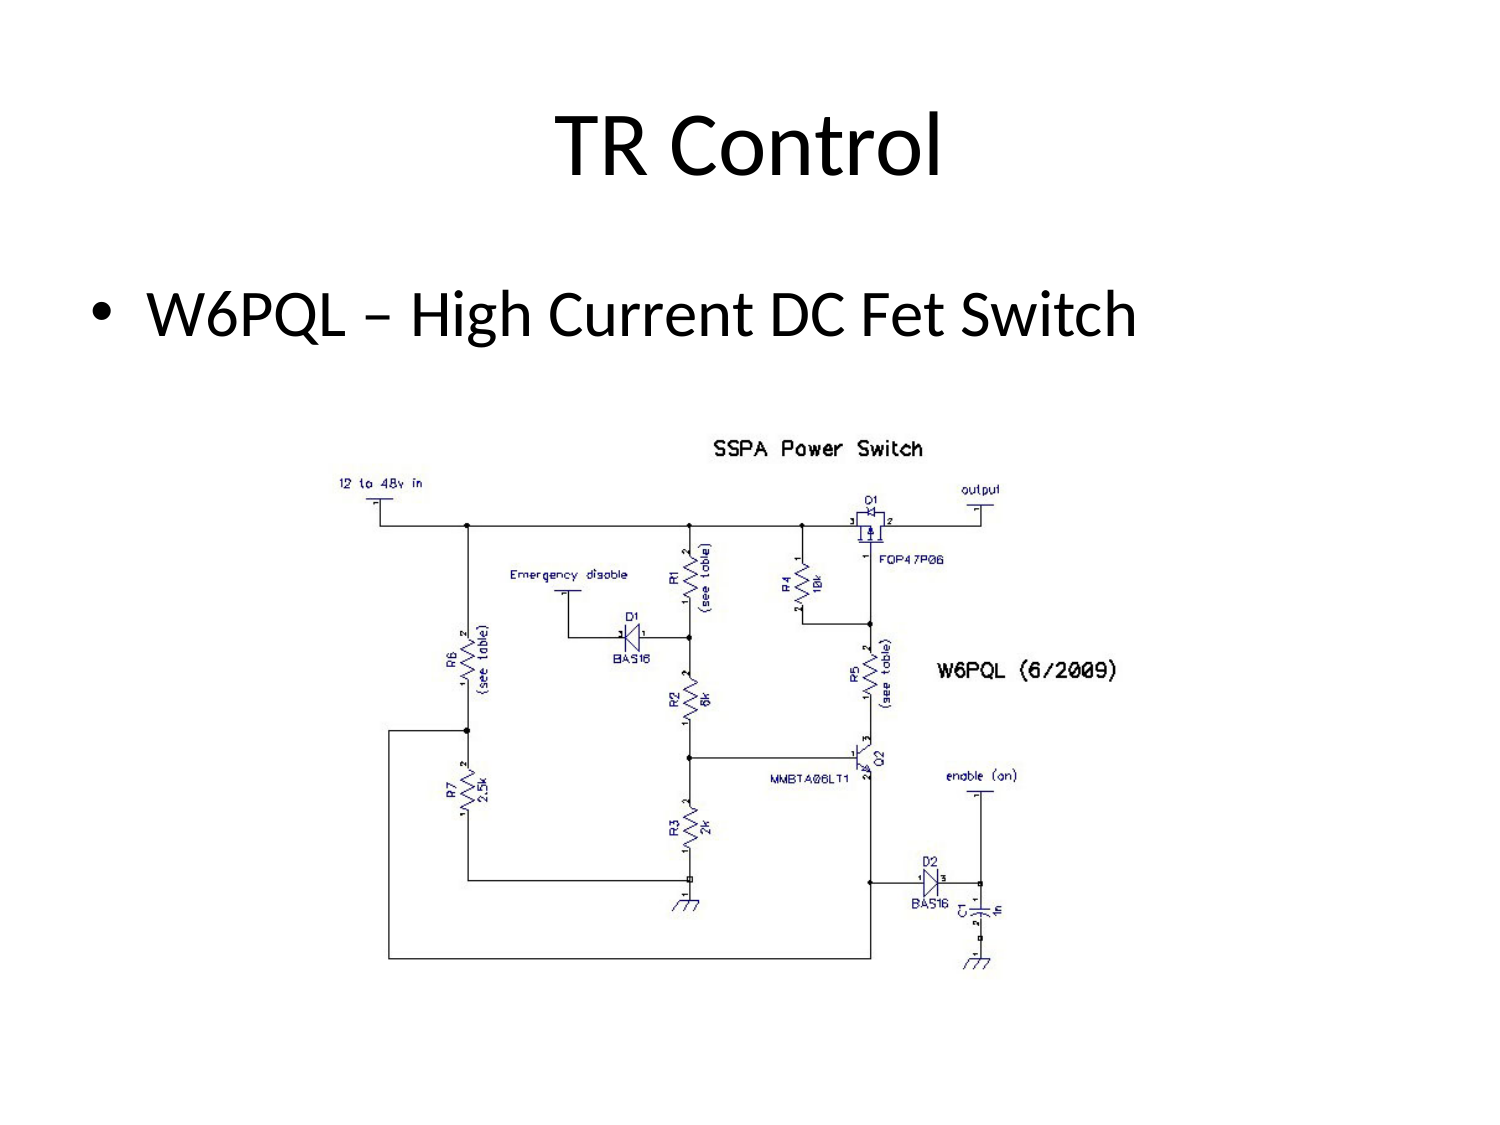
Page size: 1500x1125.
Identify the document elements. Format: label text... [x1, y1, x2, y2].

list W6PQL – High Current DC Fet Switch [74, 262, 1426, 1006]
title TR Control [74, 44, 1426, 233]
picture [293, 424, 1134, 988]
